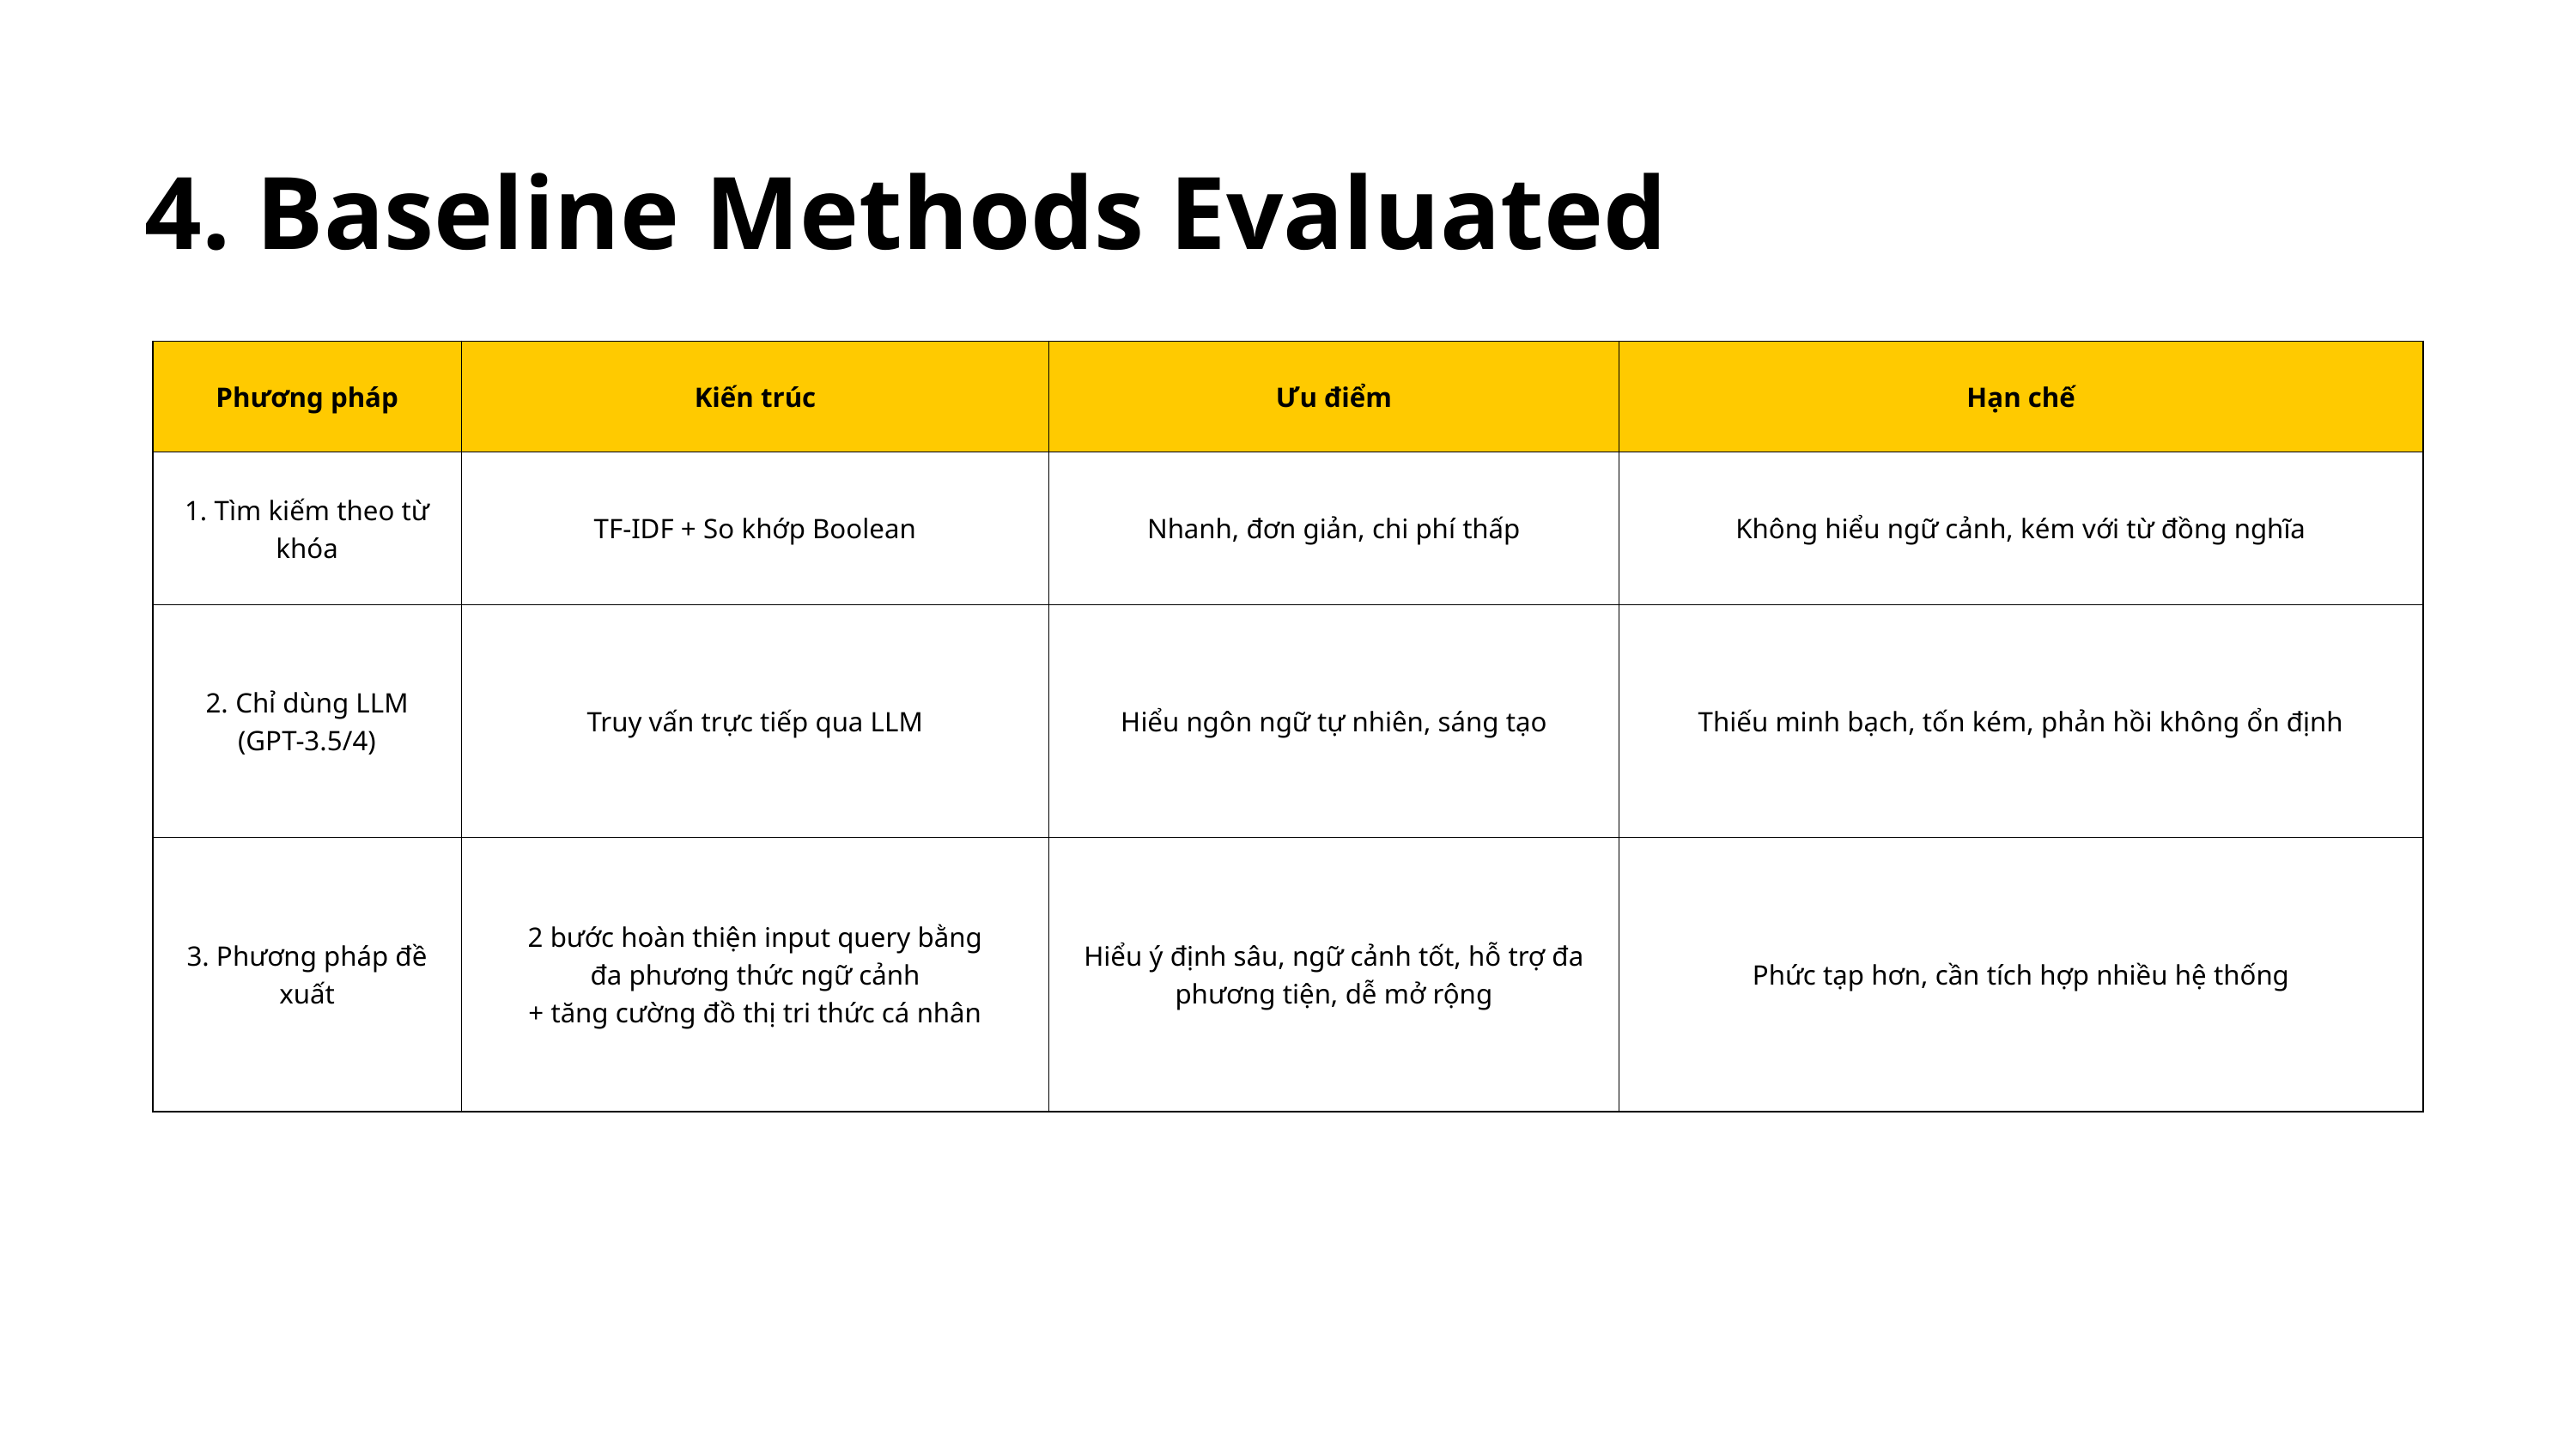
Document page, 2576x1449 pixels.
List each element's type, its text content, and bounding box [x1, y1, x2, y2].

table_cell 3. Phương pháp đề xuất [154, 838, 461, 1111]
table_cell TF-IDF + So khớp Boolean [462, 452, 1048, 604]
table_cell 1. Tìm kiếm theo từ khóa [154, 452, 461, 604]
table_header Ưu điểm [1049, 342, 1619, 452]
table_cell 2. Chỉ dùng LLM (GPT-3.5/4) [154, 605, 461, 837]
table_cell Truy vấn trực tiếp qua LLM [462, 605, 1048, 837]
table_cell Phức tạp hơn, cần tích hợp nhiều hệ thống [1619, 838, 2422, 1111]
table_cell Hiểu ngôn ngữ tự nhiên, sáng tạo [1049, 605, 1619, 837]
table_cell 2 bước hoàn thiện input query bằng đa phương thức ngữ cảnh + tăng cường đồ thị tri thức cá nhân [462, 838, 1048, 1111]
table_header Phương pháp [154, 342, 461, 452]
table_cell Nhanh, đơn giản, chi phí thấp [1049, 452, 1619, 604]
table_cell Thiếu minh bạch, tốn kém, phản hồi không ổn định [1619, 605, 2422, 837]
table_header Hạn chế [1619, 342, 2422, 452]
table_cell Không hiểu ngữ cảnh, kém với từ đồng nghĩa [1619, 452, 2422, 604]
table_header Kiến trúc [462, 342, 1048, 452]
table_cell Hiểu ý định sâu, ngữ cảnh tốt, hỗ trợ đa phương tiện, dễ mở rộng [1049, 838, 1619, 1111]
text_box 4. Baseline Methods Evaluated [144, 131, 2432, 270]
